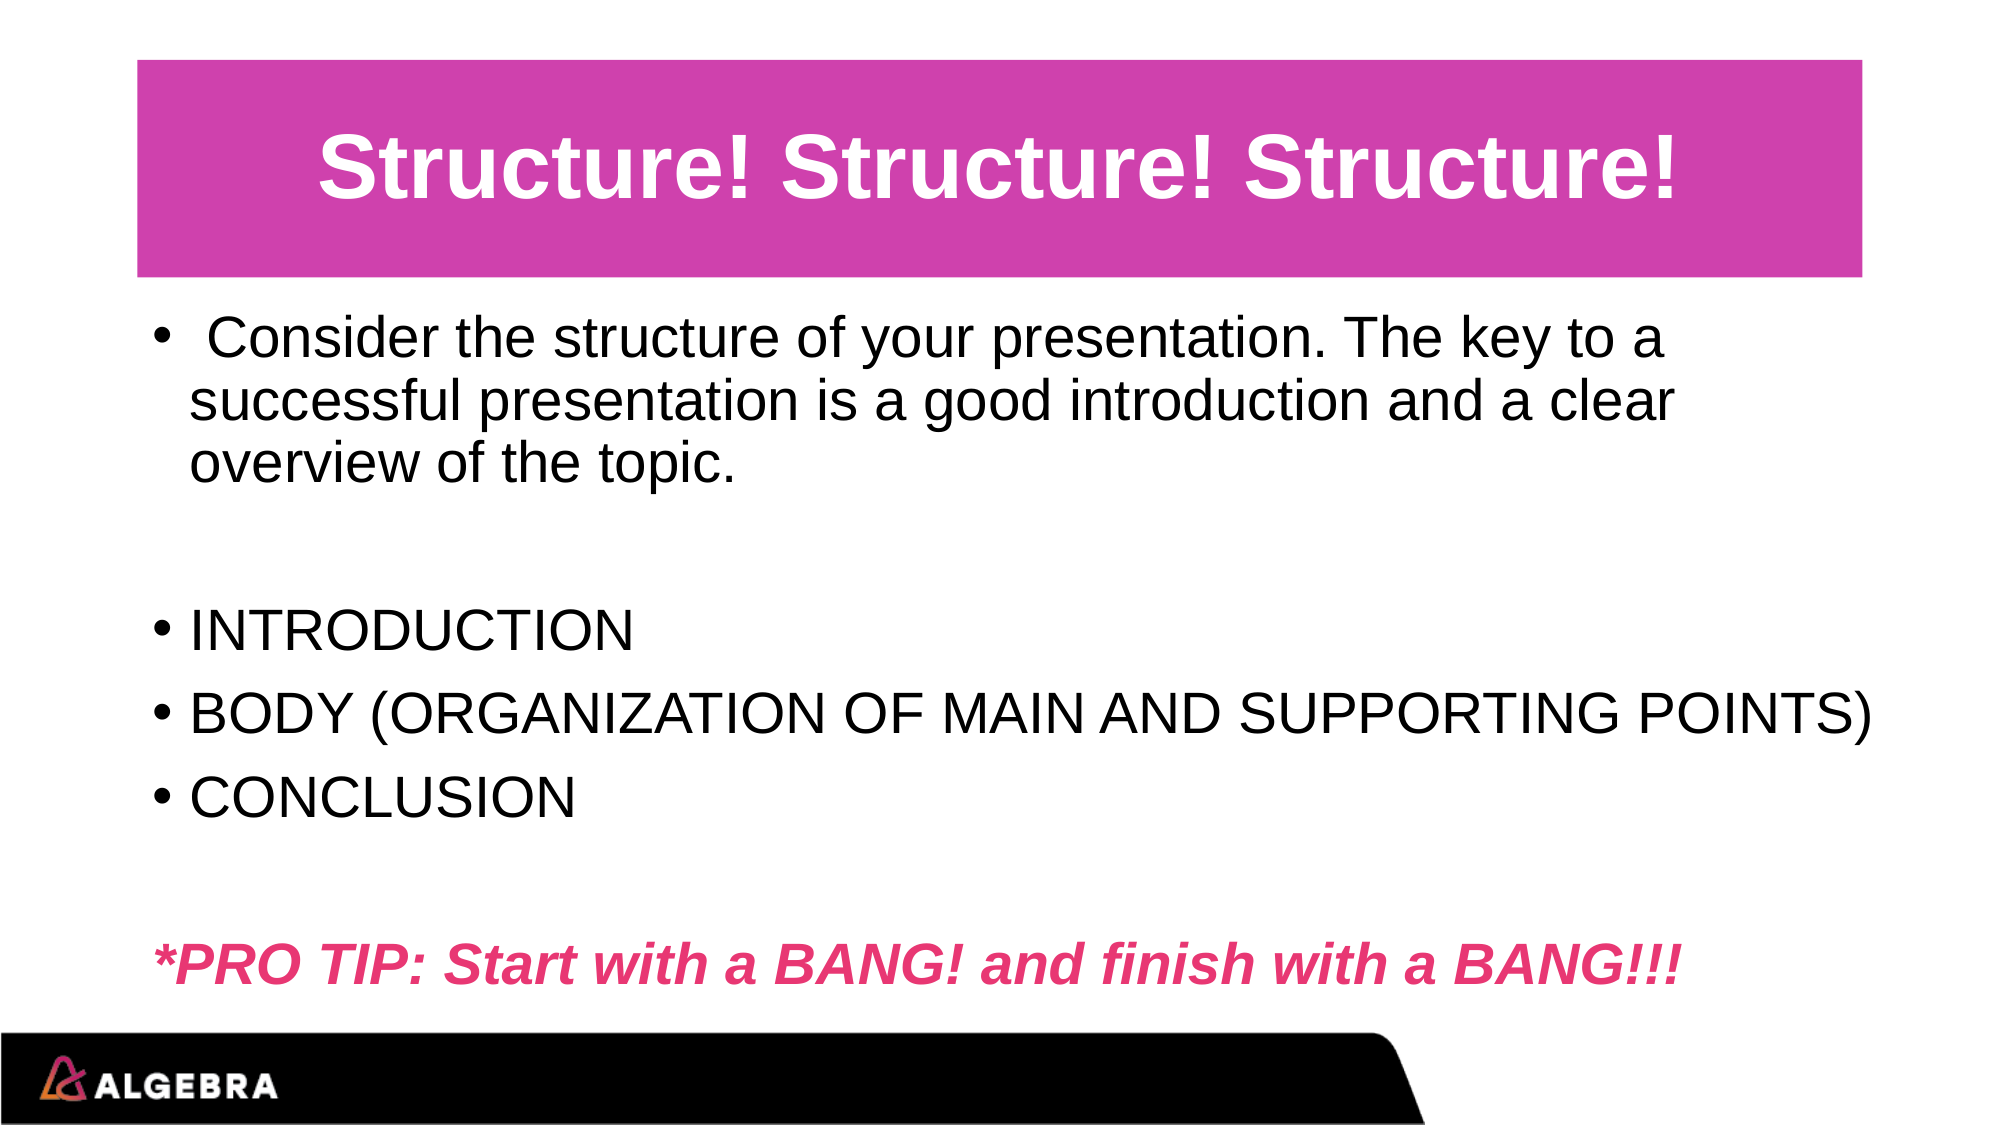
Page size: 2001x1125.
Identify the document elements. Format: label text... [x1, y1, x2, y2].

title Structure! Structure! Structure! [137, 59, 1863, 278]
list Consider the structure of your presentation. The key to a successful presentation is a good introduction and a clear overview of the topic. INTRODUCTION BODY (ORGANIZATION OF MAIN AND SUPPORTING POINTS) CONCLUSION *PRO TIP: Start with a BANG! and finish with a BANG!!! [137, 299, 1921, 1014]
picture [0, 1032, 1425, 1125]
